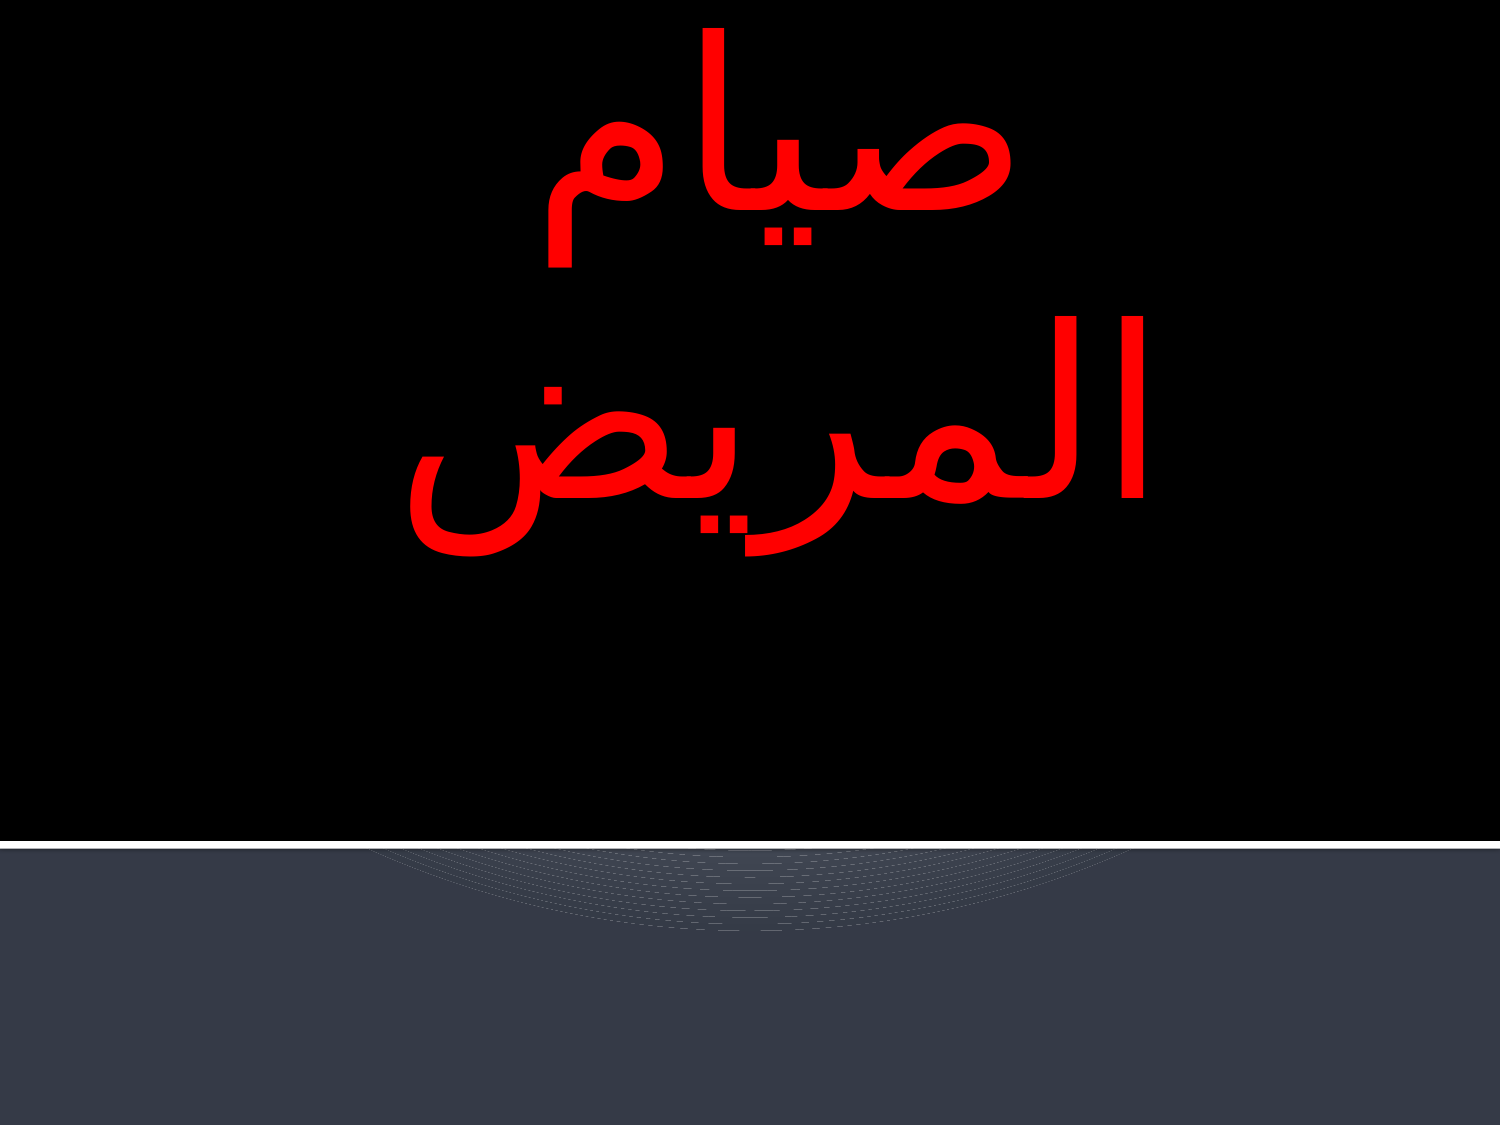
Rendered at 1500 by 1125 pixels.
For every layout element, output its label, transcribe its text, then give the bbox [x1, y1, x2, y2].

subtitle صيام المريض [112, 299, 1438, 546]
